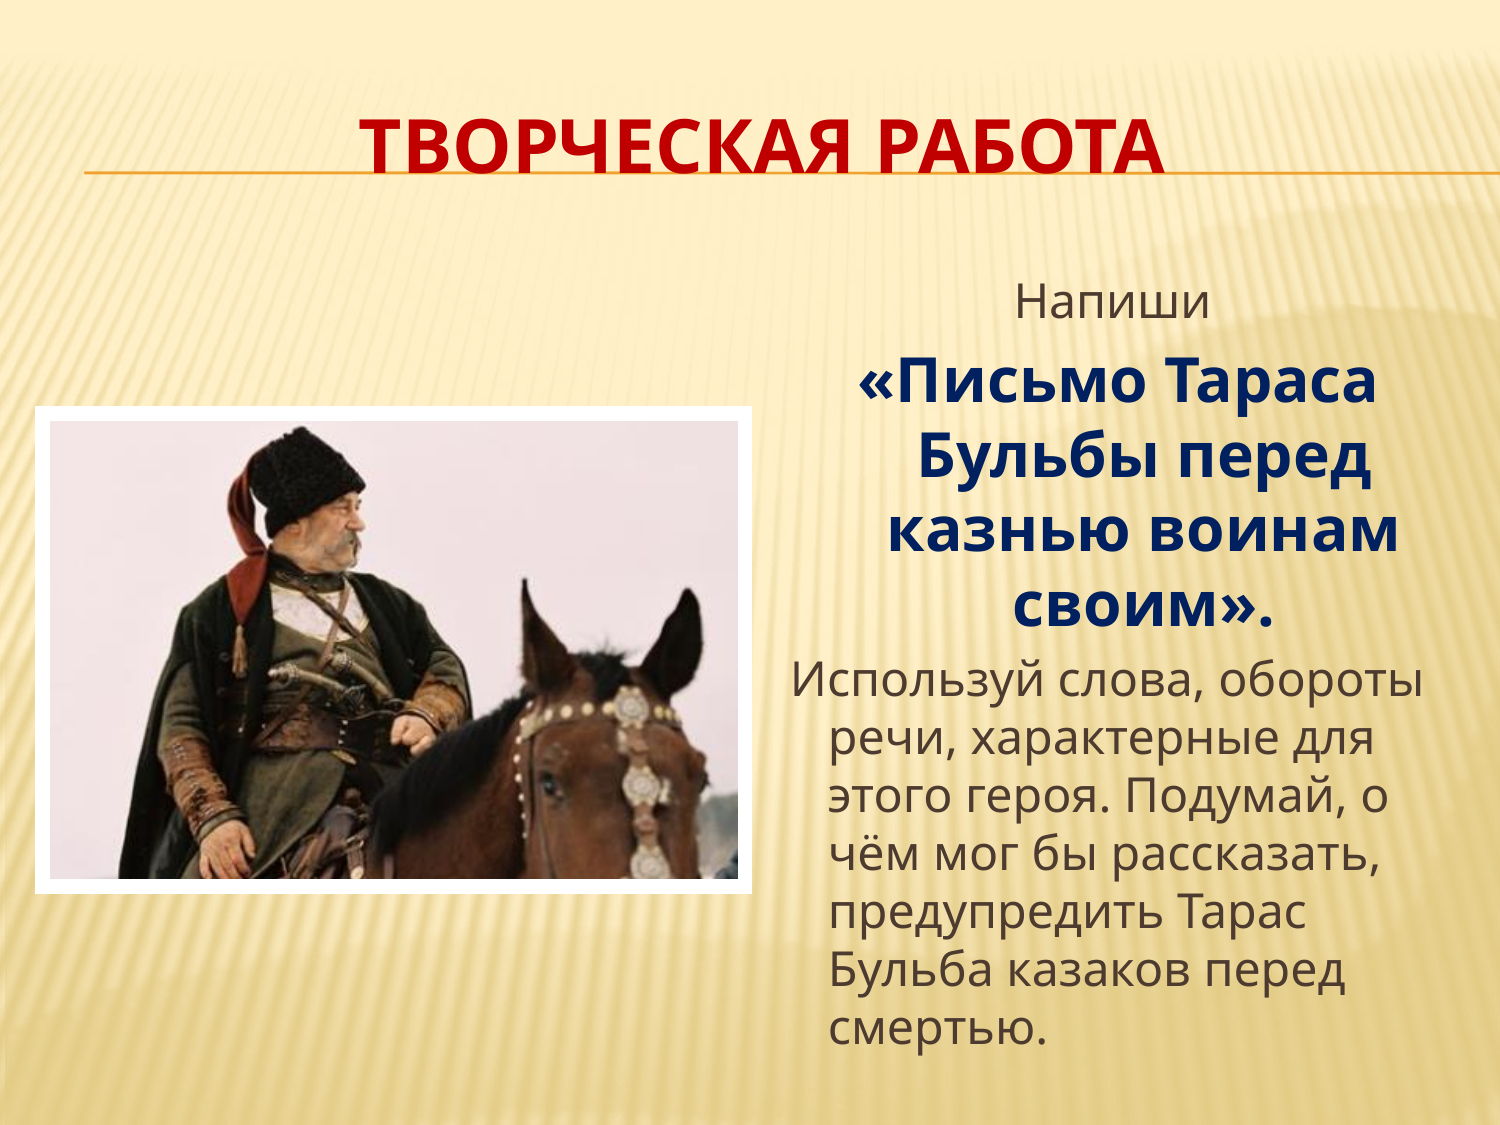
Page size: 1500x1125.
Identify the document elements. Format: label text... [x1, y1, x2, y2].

title Творческая работа [49, 75, 1475, 213]
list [49, 420, 738, 880]
list Напиши «Письмо Тараса Бульбы перед казнью воинам своим». Используй слова, обороты речи, характерные для этого героя. Подумай, о чём мог бы рассказать, предупредить Тарас Бульба казаков перед смертью. [762, 262, 1476, 1067]
